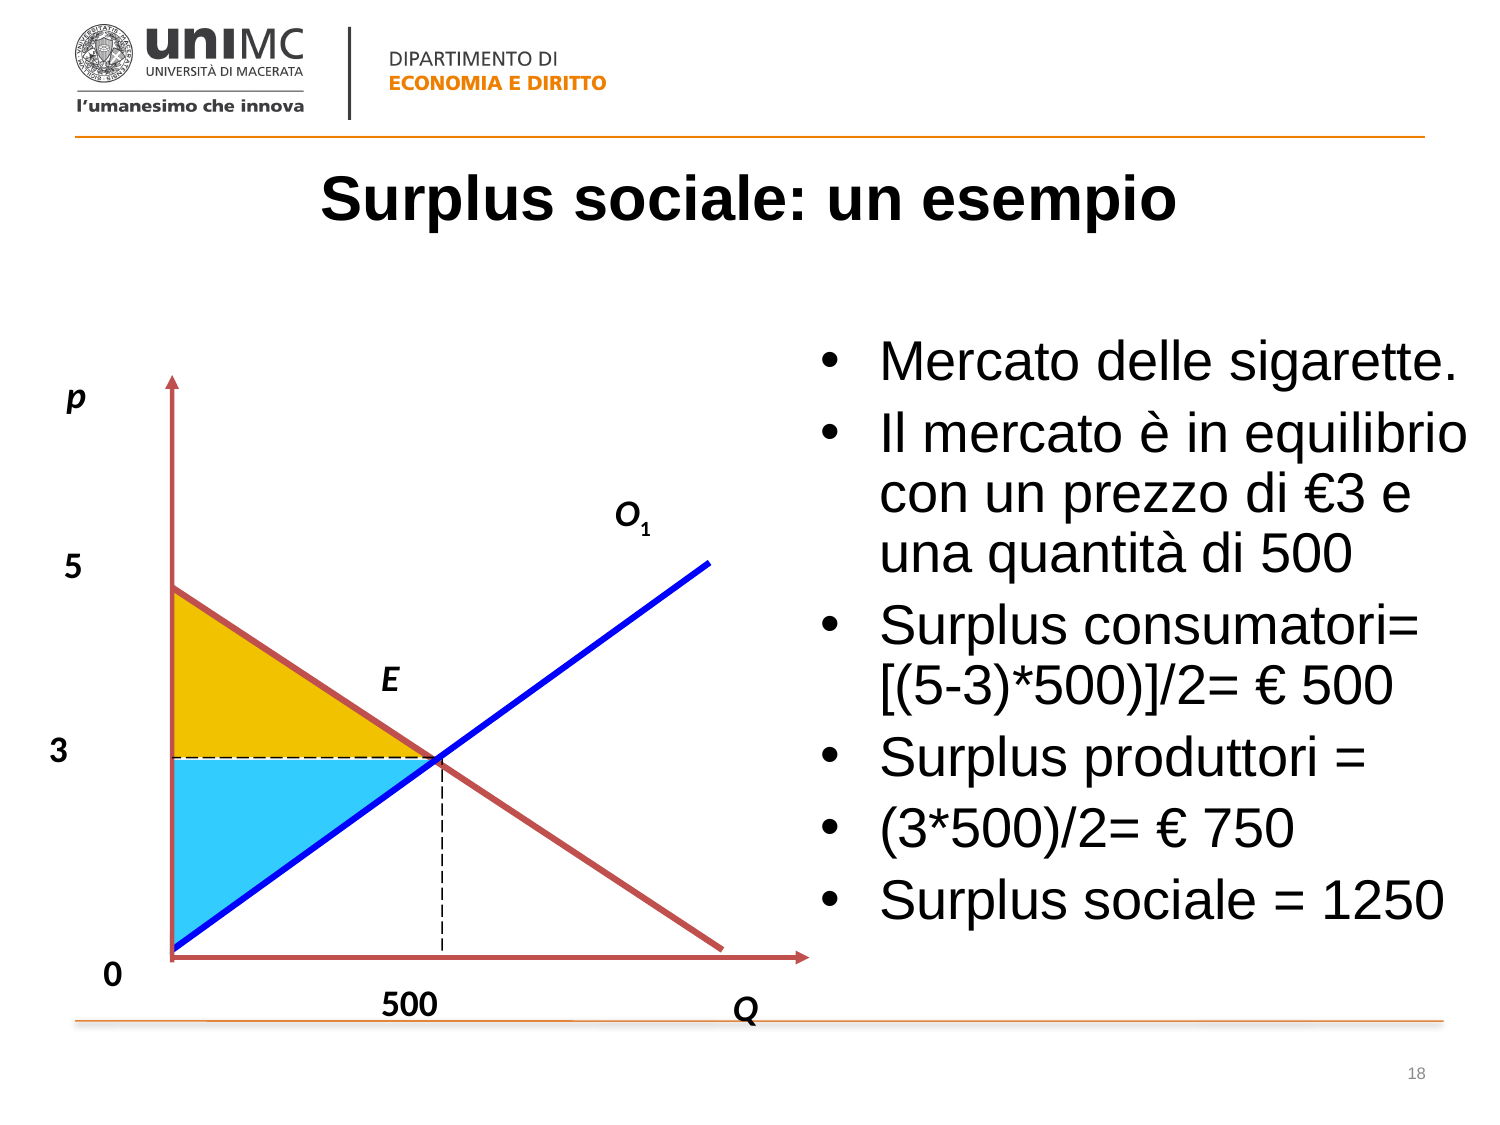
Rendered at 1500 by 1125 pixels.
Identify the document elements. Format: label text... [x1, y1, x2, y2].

title Surplus sociale: un esempio [75, 149, 1425, 241]
slide_number 18 [1091, 1042, 1442, 1103]
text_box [33, 363, 871, 1052]
picture [75, 24, 1425, 138]
list Mercato delle sigarette. Il mercato è in equilibrio con un prezzo di €3 e una quantità di 500 Surplus consumatori= [(5-3)*500)]/2= € 500 Surplus produttori = (3*500)/2= € 750 Surplus sociale = 1250 [805, 324, 1489, 1000]
